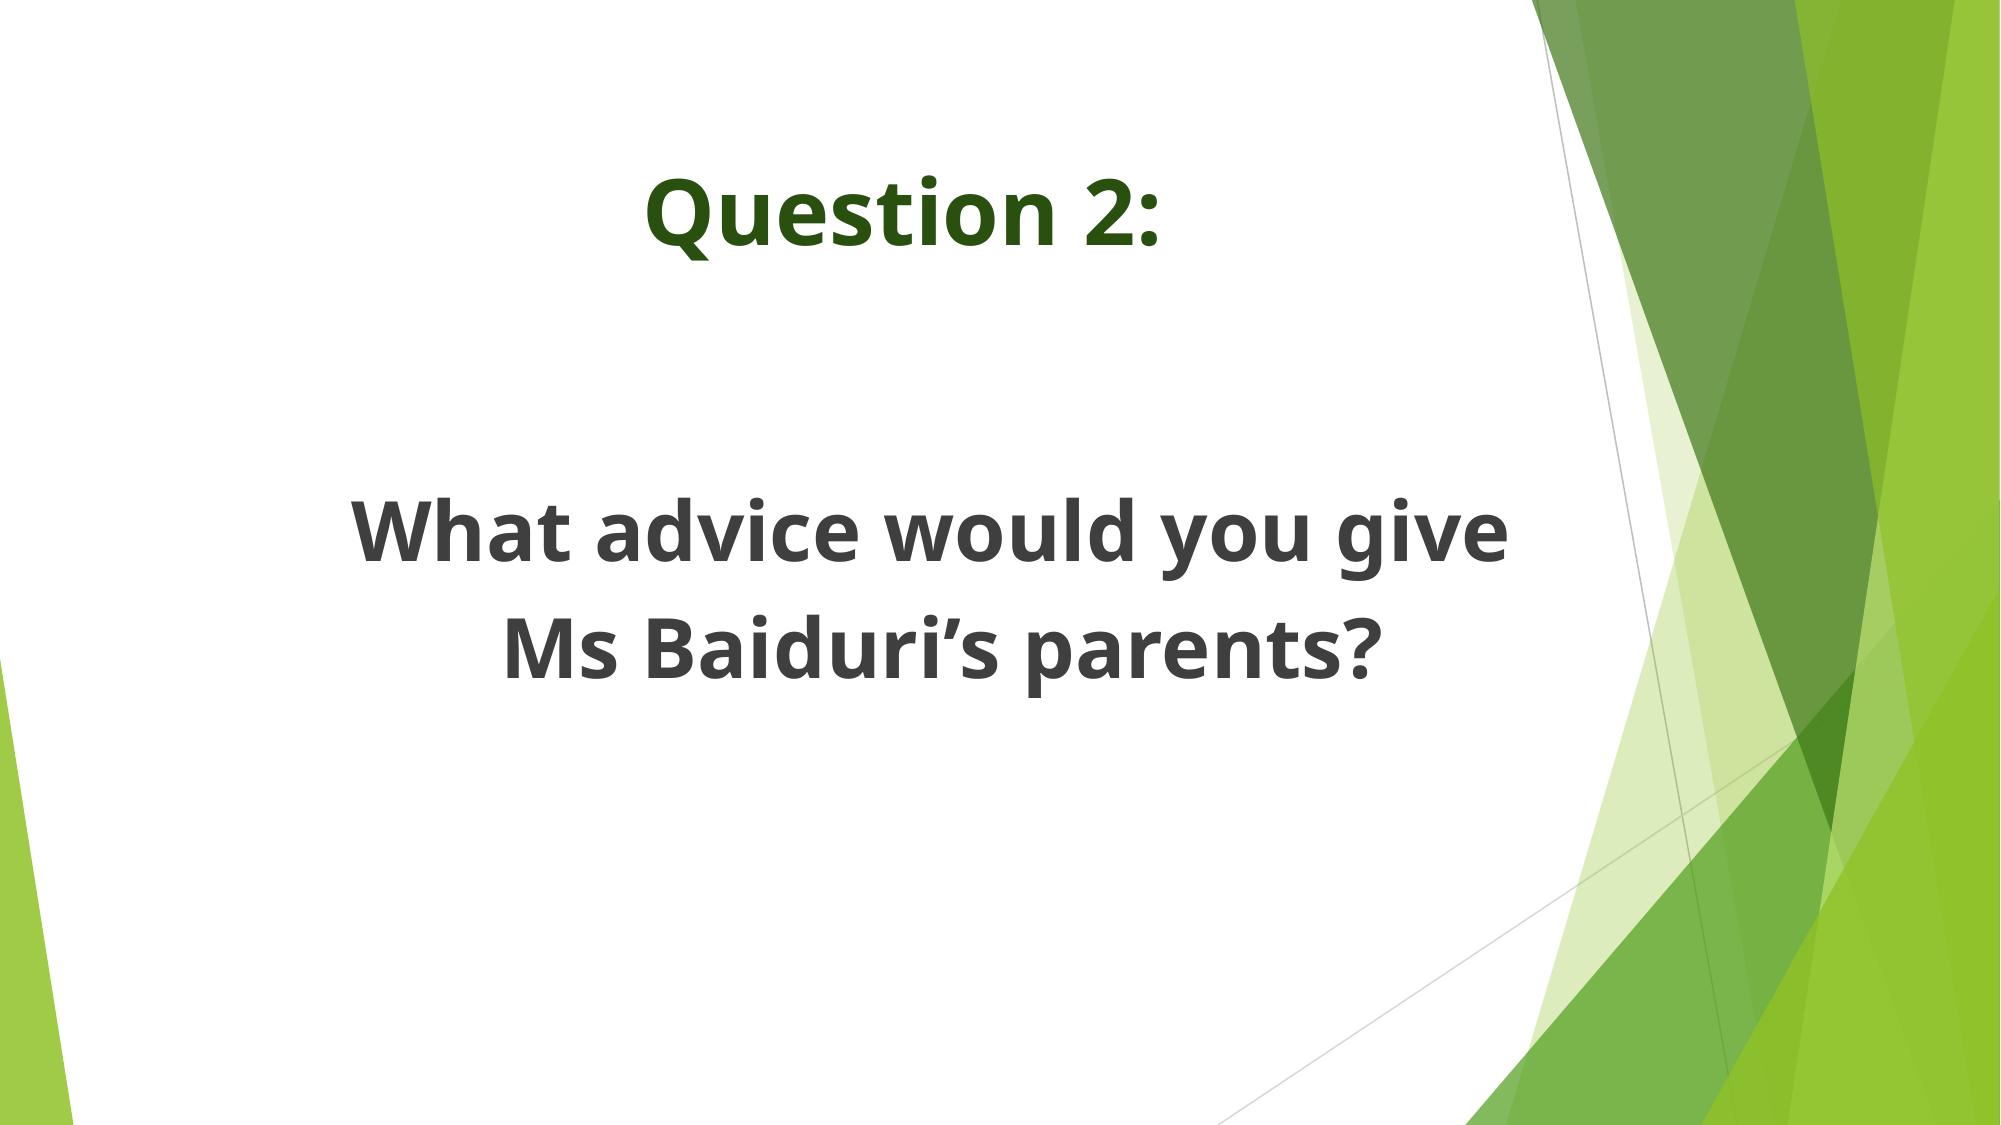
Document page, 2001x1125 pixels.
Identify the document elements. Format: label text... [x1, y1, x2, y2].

list What advice would you give Ms Baiduri’s parents? [111, 354, 1774, 992]
title Question 2: [111, 99, 1719, 317]
